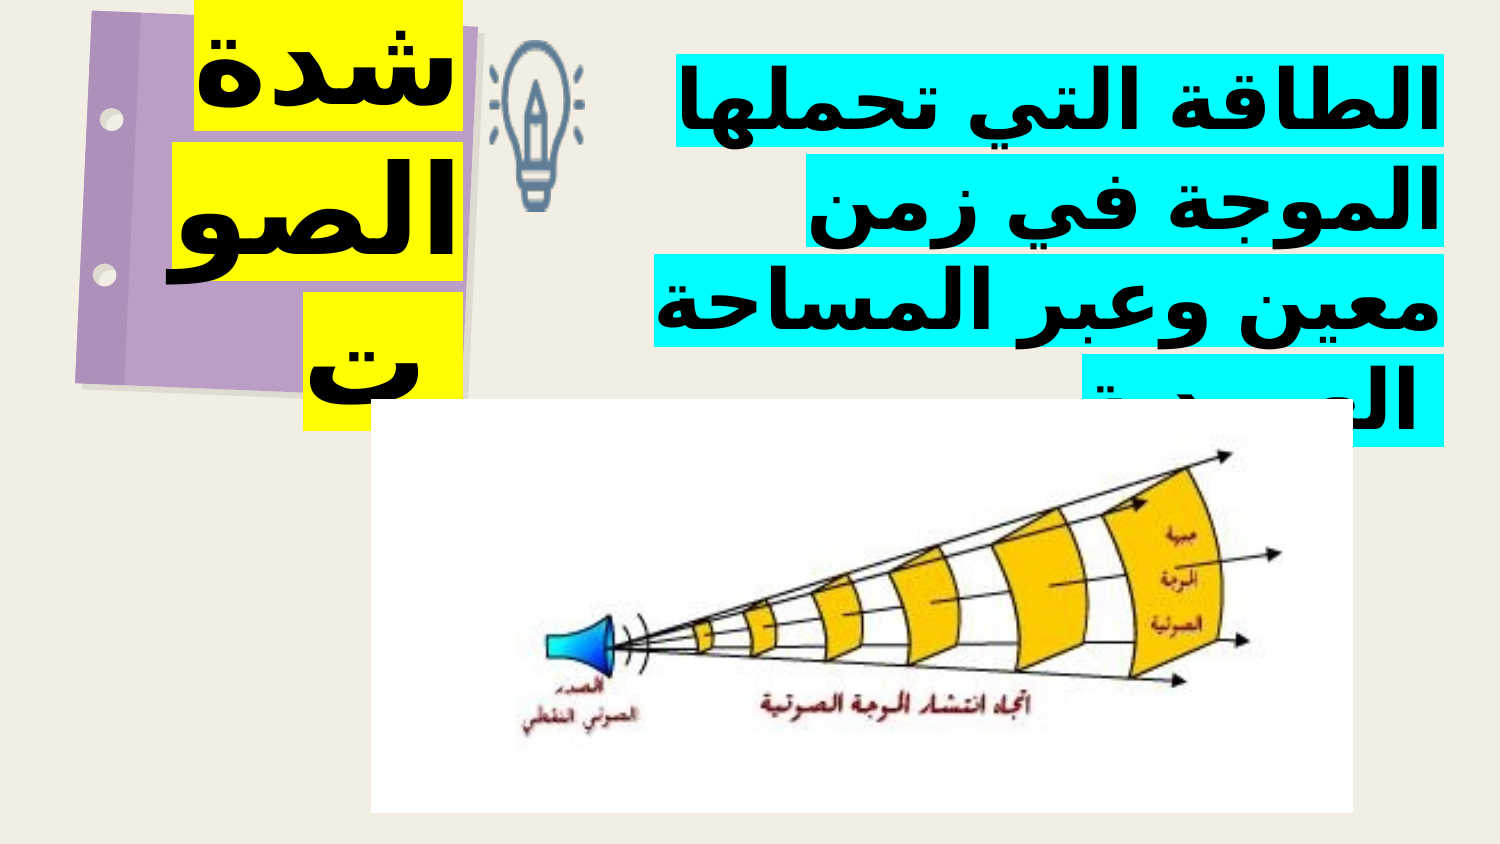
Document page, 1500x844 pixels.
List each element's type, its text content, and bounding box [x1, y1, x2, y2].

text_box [74, 10, 485, 406]
text_box الطاقة التي تحملها الموجة في زمن معين وعبر المساحة العمودية [588, 38, 1460, 454]
picture [371, 398, 1354, 813]
picture [489, 39, 585, 213]
